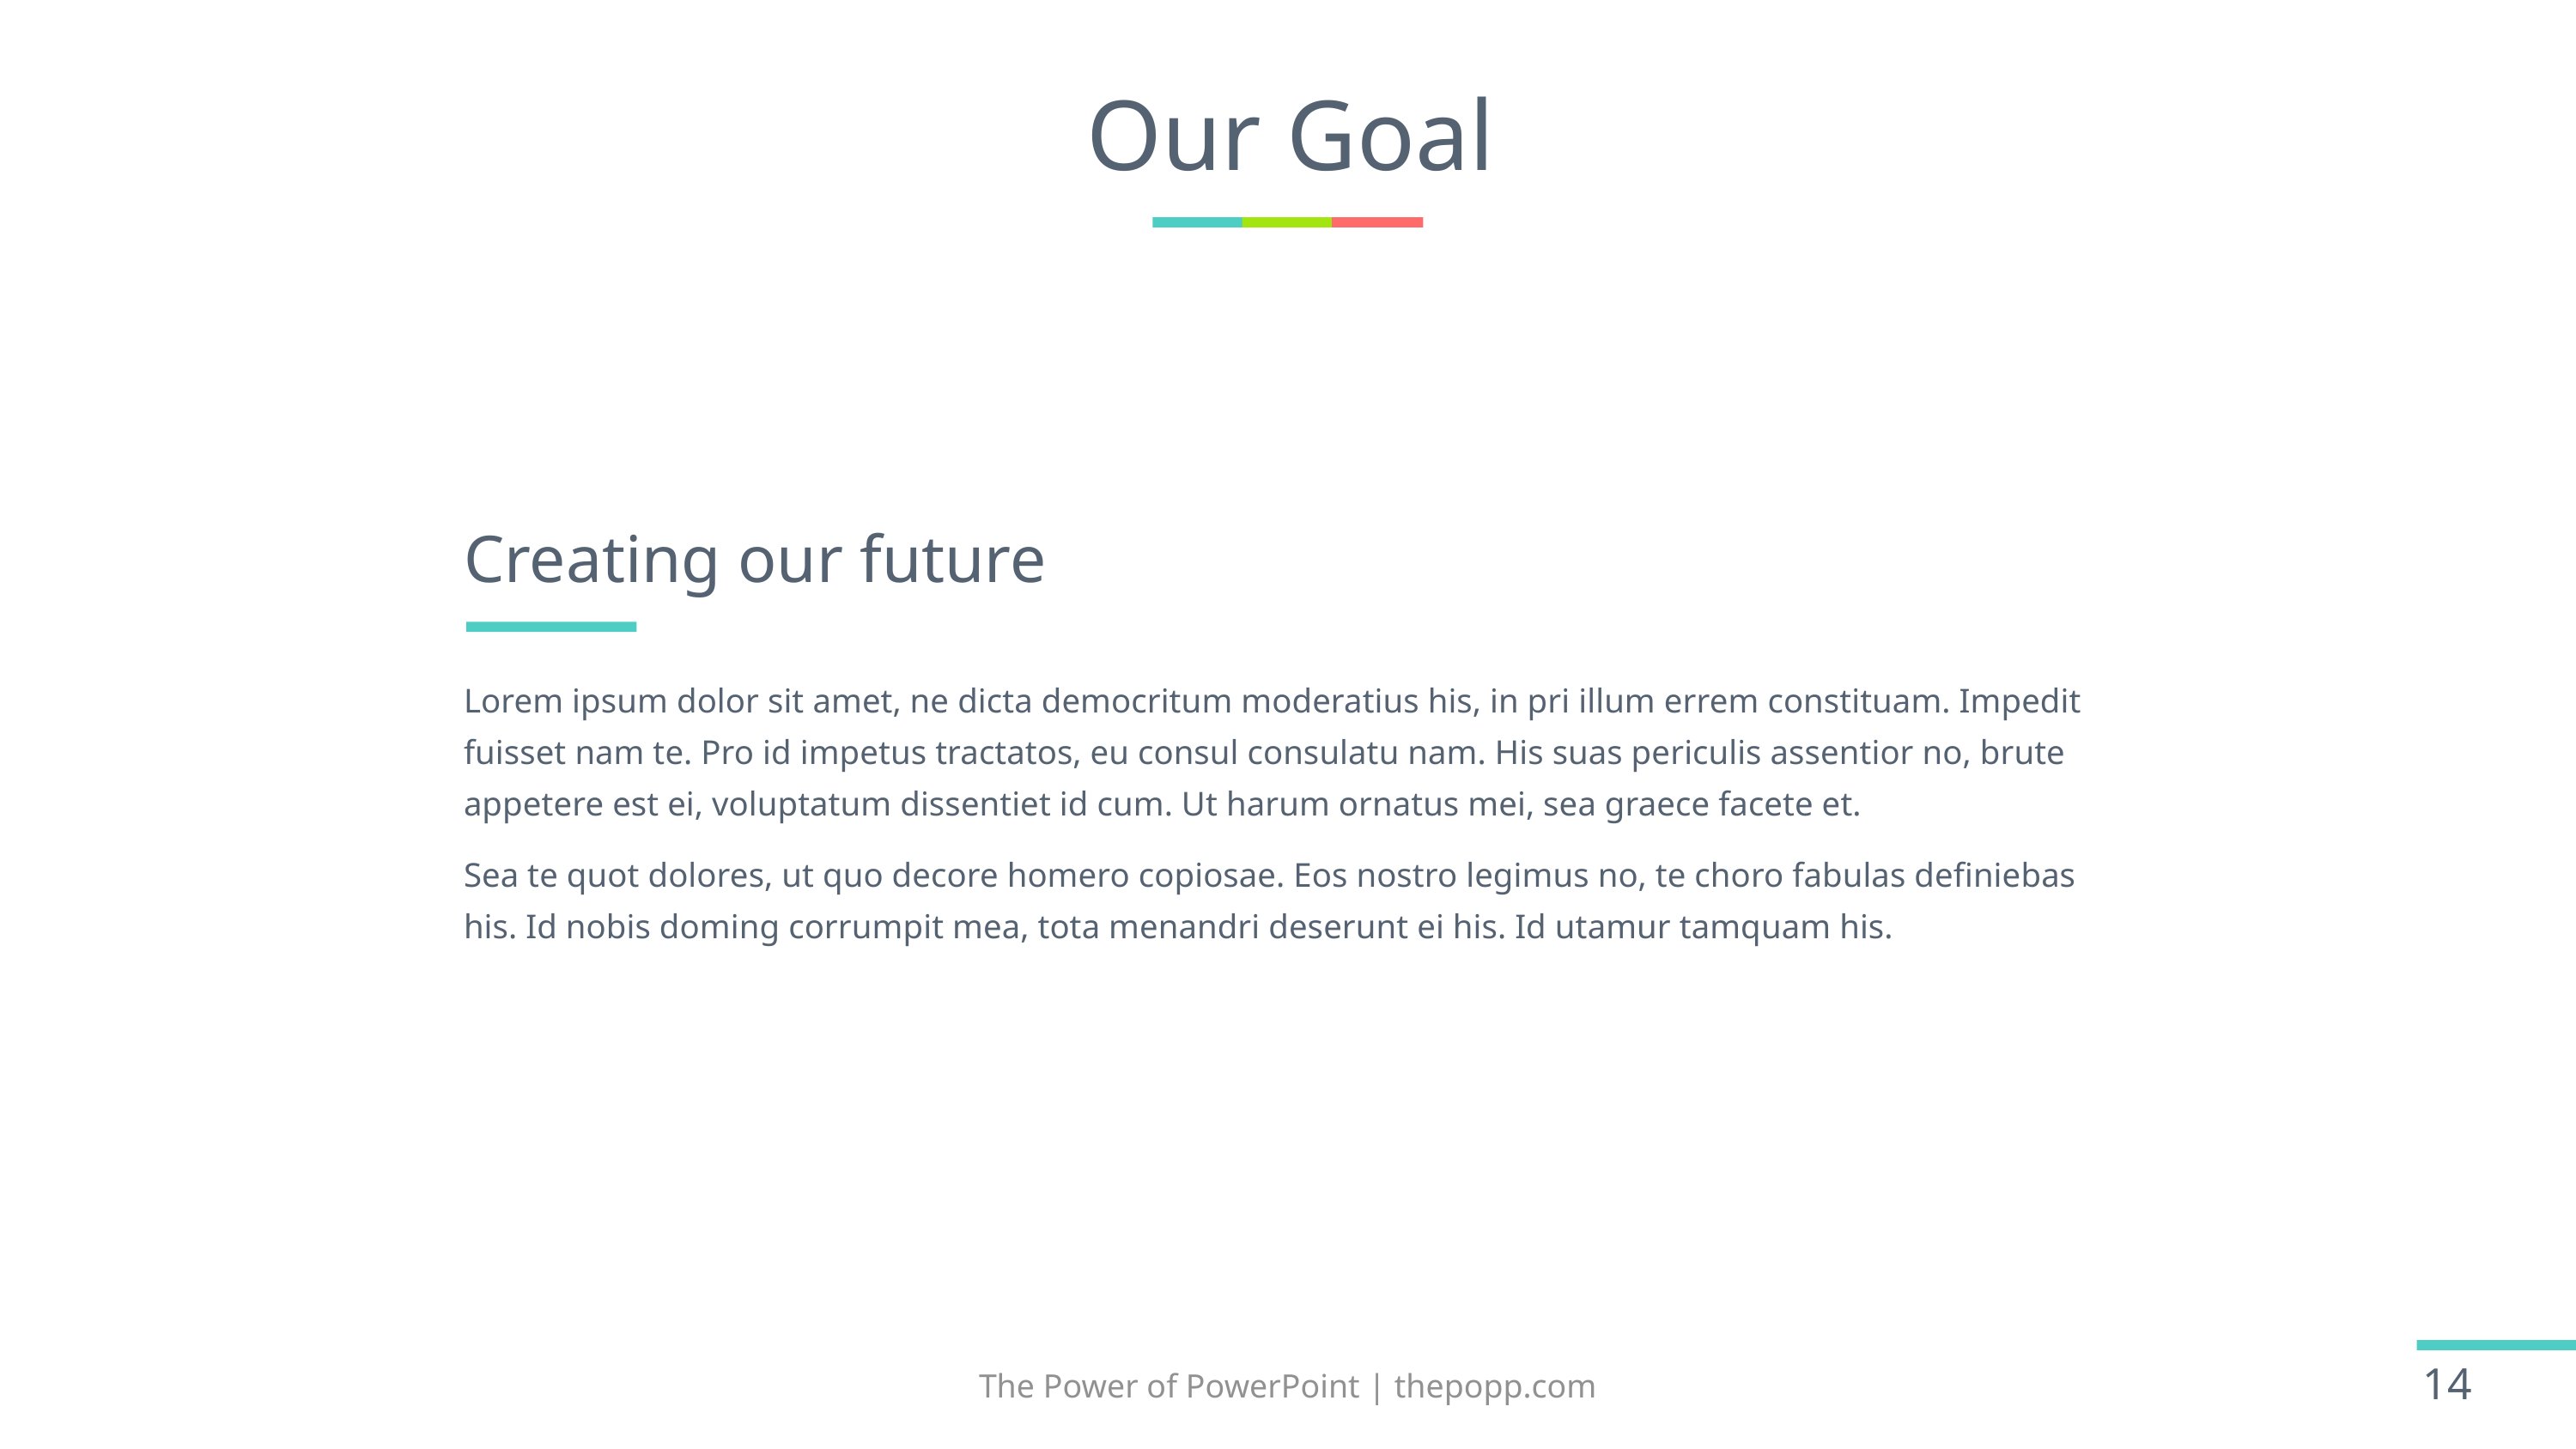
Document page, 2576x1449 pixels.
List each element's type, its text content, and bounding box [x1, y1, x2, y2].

list Creating our future [451, 504, 2125, 609]
footer The Power of PowerPoint | thepopp.com [853, 1349, 1723, 1427]
list Lorem ipsum dolor sit amet, ne dicta democritum moderatius his, in pri illum errem constituam. Impedit fuisset nam te. Pro id impetus tractatos, eu consul consulatu nam. His suas periculis assentior no, brute appetere est ei, voluptatum dissentiet id cum. Ut harum ornatus mei, sea graece facete et. Sea te quot dolores, ut quo decore homero copiosae. Eos nostro legimus no, te choro fabulas definiebas his. Id nobis doming corrumpit mea, tota menandri deserunt ei his. Id utamur tamquam his. [451, 661, 2125, 995]
slide_number 14 [2409, 1351, 2576, 1421]
title Our Goal [69, 49, 2512, 230]
